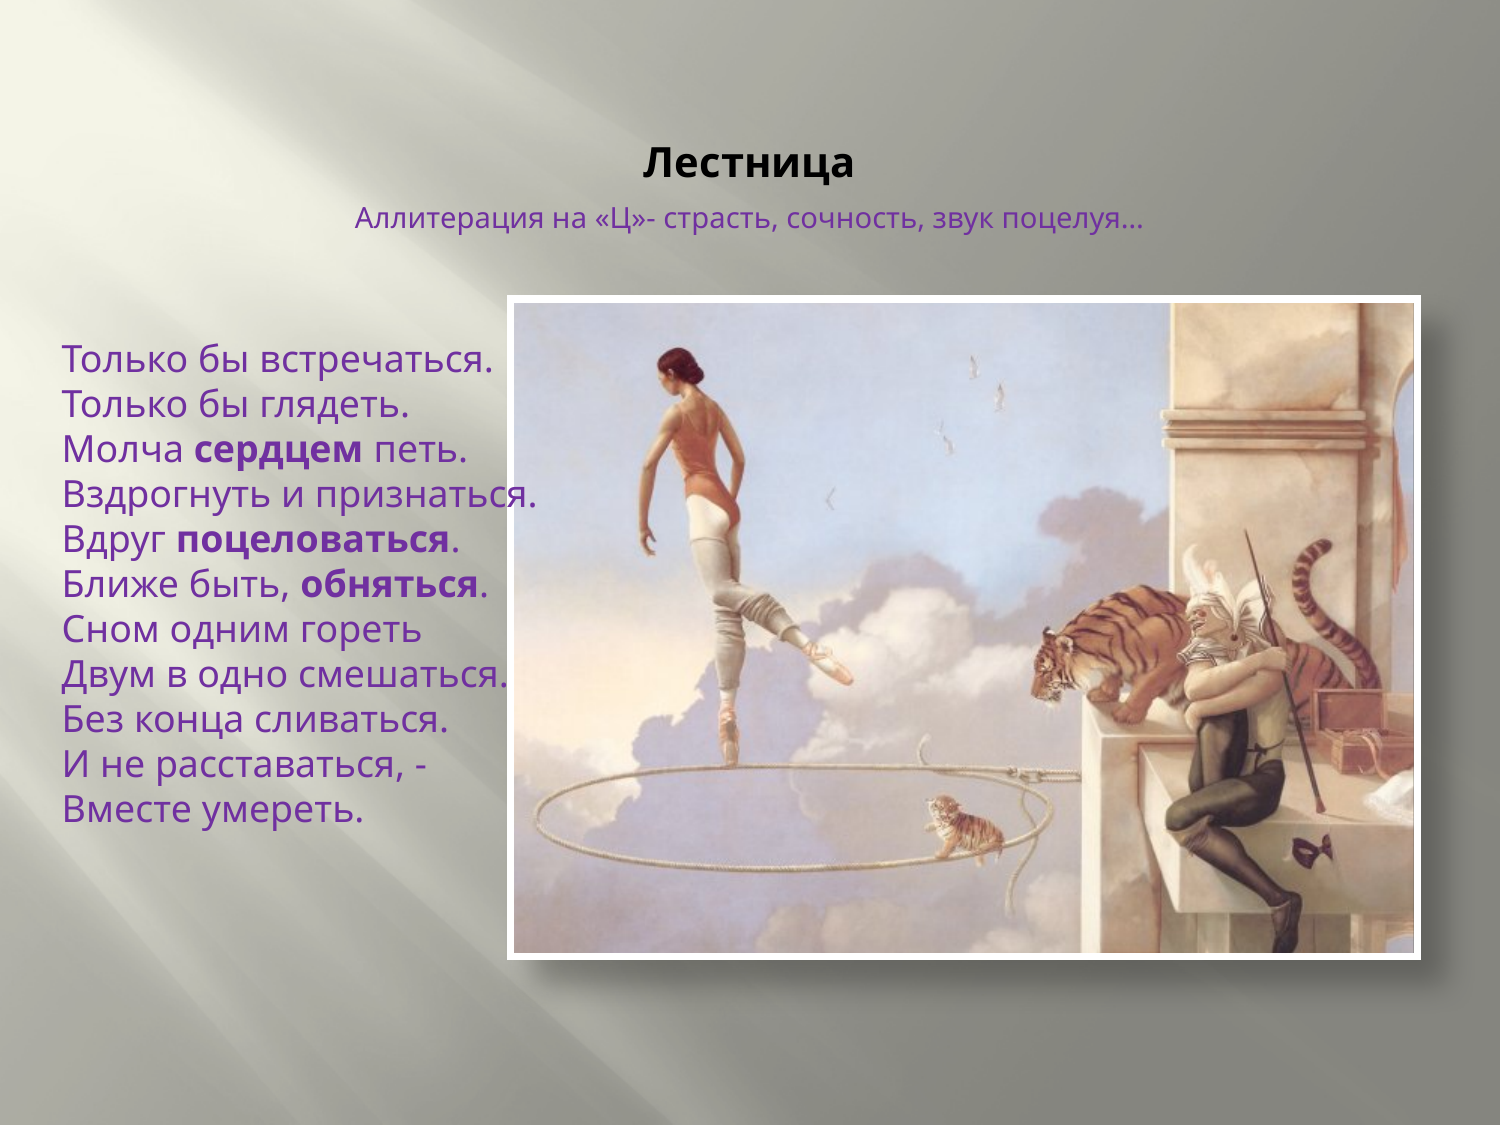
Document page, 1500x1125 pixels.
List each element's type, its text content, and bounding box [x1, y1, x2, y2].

picture [513, 302, 1414, 953]
title Лестница [300, 99, 1200, 186]
text_box Только бы встречаться. Только бы глядеть. Молча сердцем петь. Вздрогнуть и признаться. Вдруг поцеловаться. Ближе быть, обняться. Сном одним гореть Двум в одно смешаться. Без конца сливаться. И не расставаться, - Вместе умереть. [46, 328, 513, 838]
list Аллитерация на «Ц»- страсть, сочность, звук поцелуя… [300, 191, 1200, 279]
